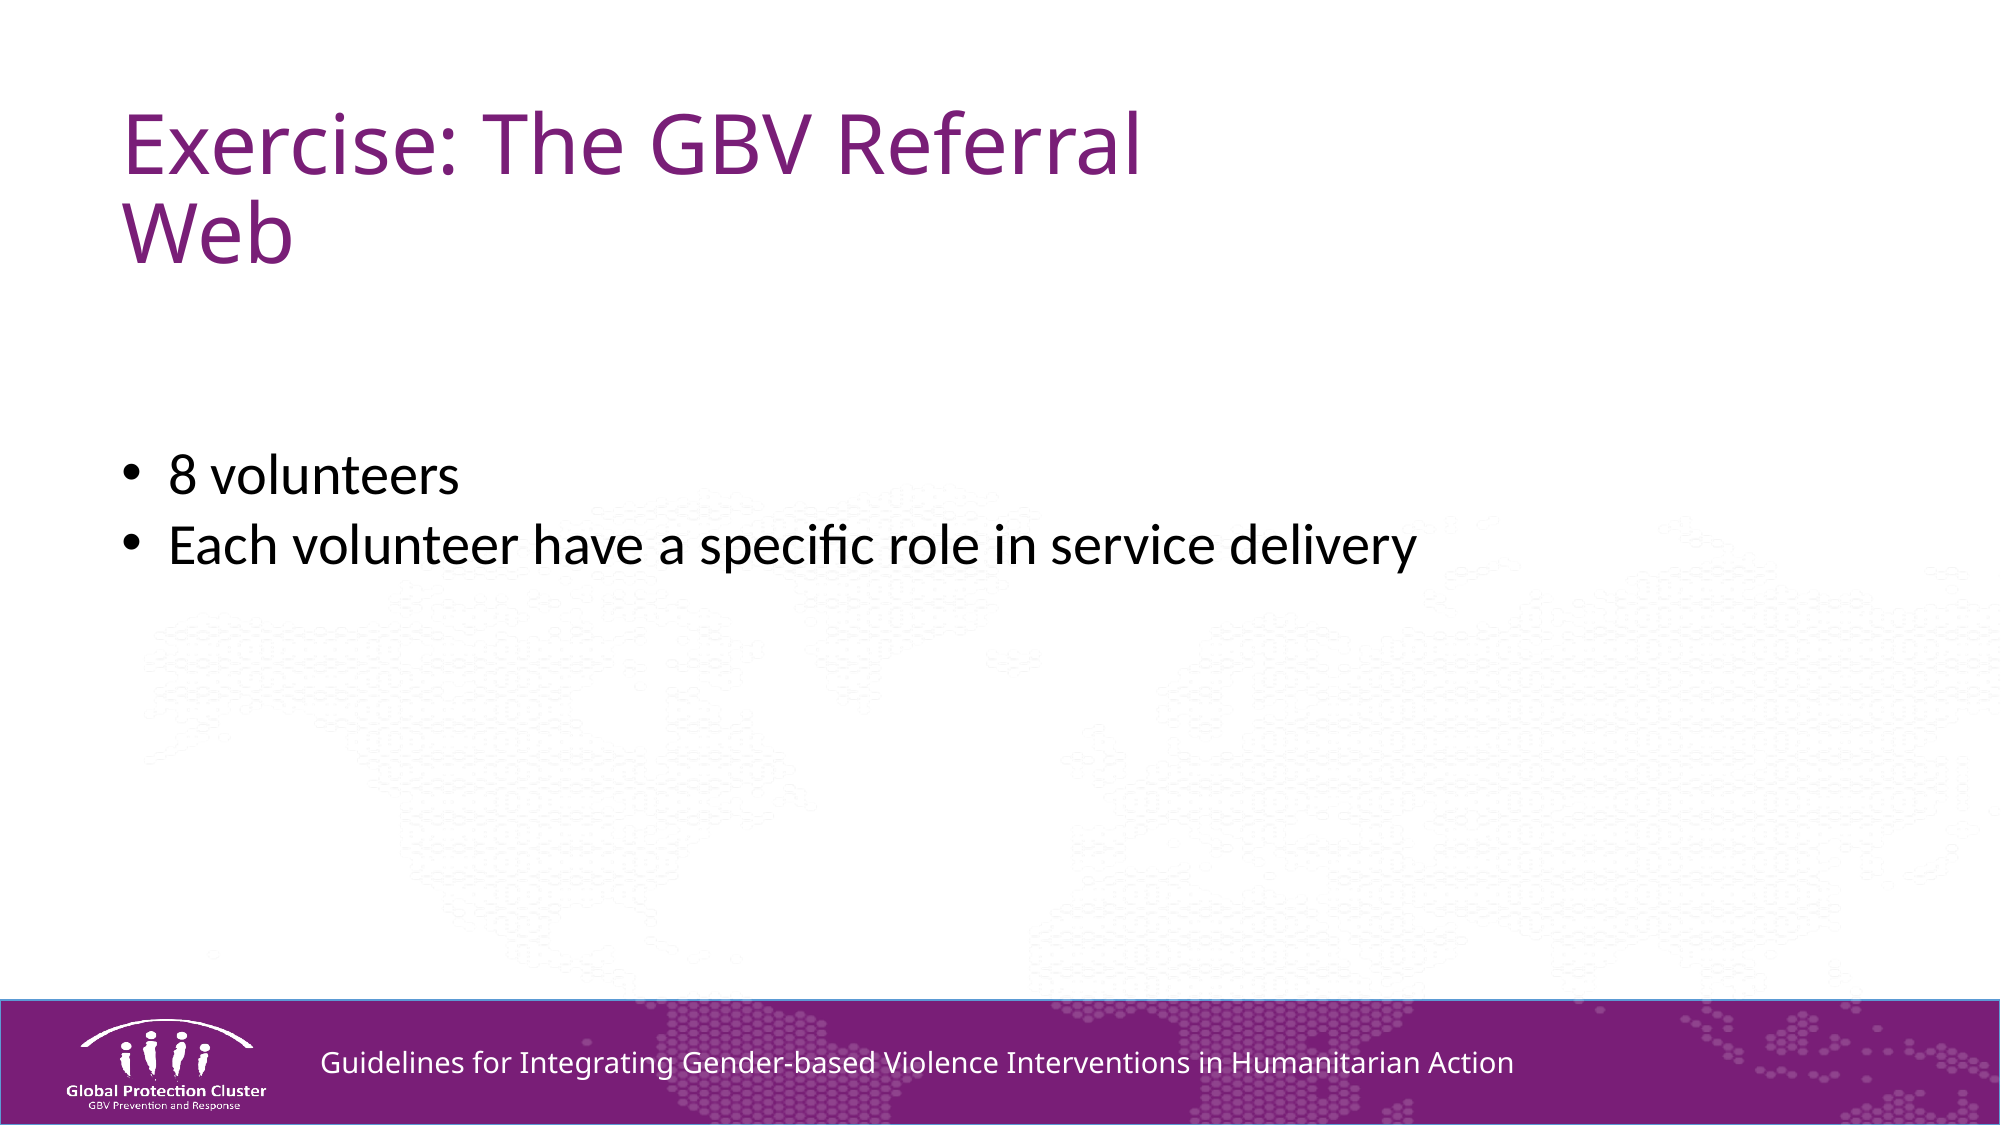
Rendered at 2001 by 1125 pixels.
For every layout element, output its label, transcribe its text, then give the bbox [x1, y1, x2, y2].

picture [56, 254, 2001, 1125]
title Exercise: The GBV Referral Web [106, 94, 1350, 228]
text_box 8 volunteers Each volunteer have a specific role in service delivery [106, 428, 1882, 584]
